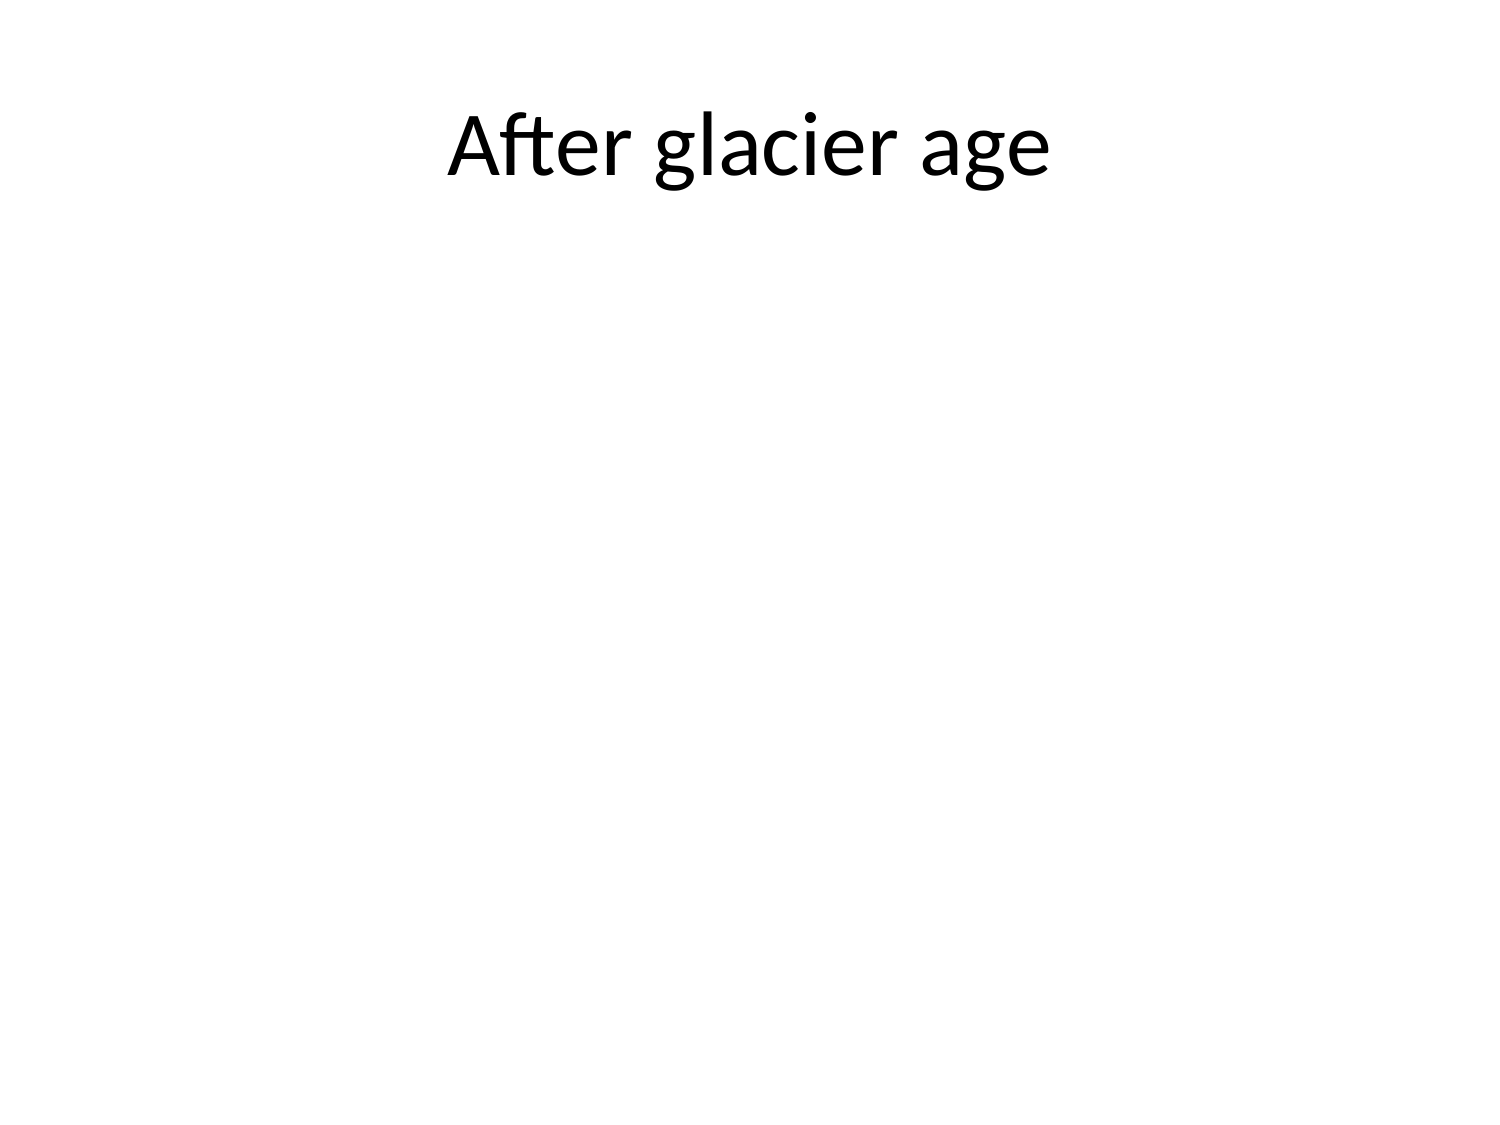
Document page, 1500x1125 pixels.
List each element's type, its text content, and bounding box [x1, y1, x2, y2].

title After glacier age [75, 45, 1425, 233]
